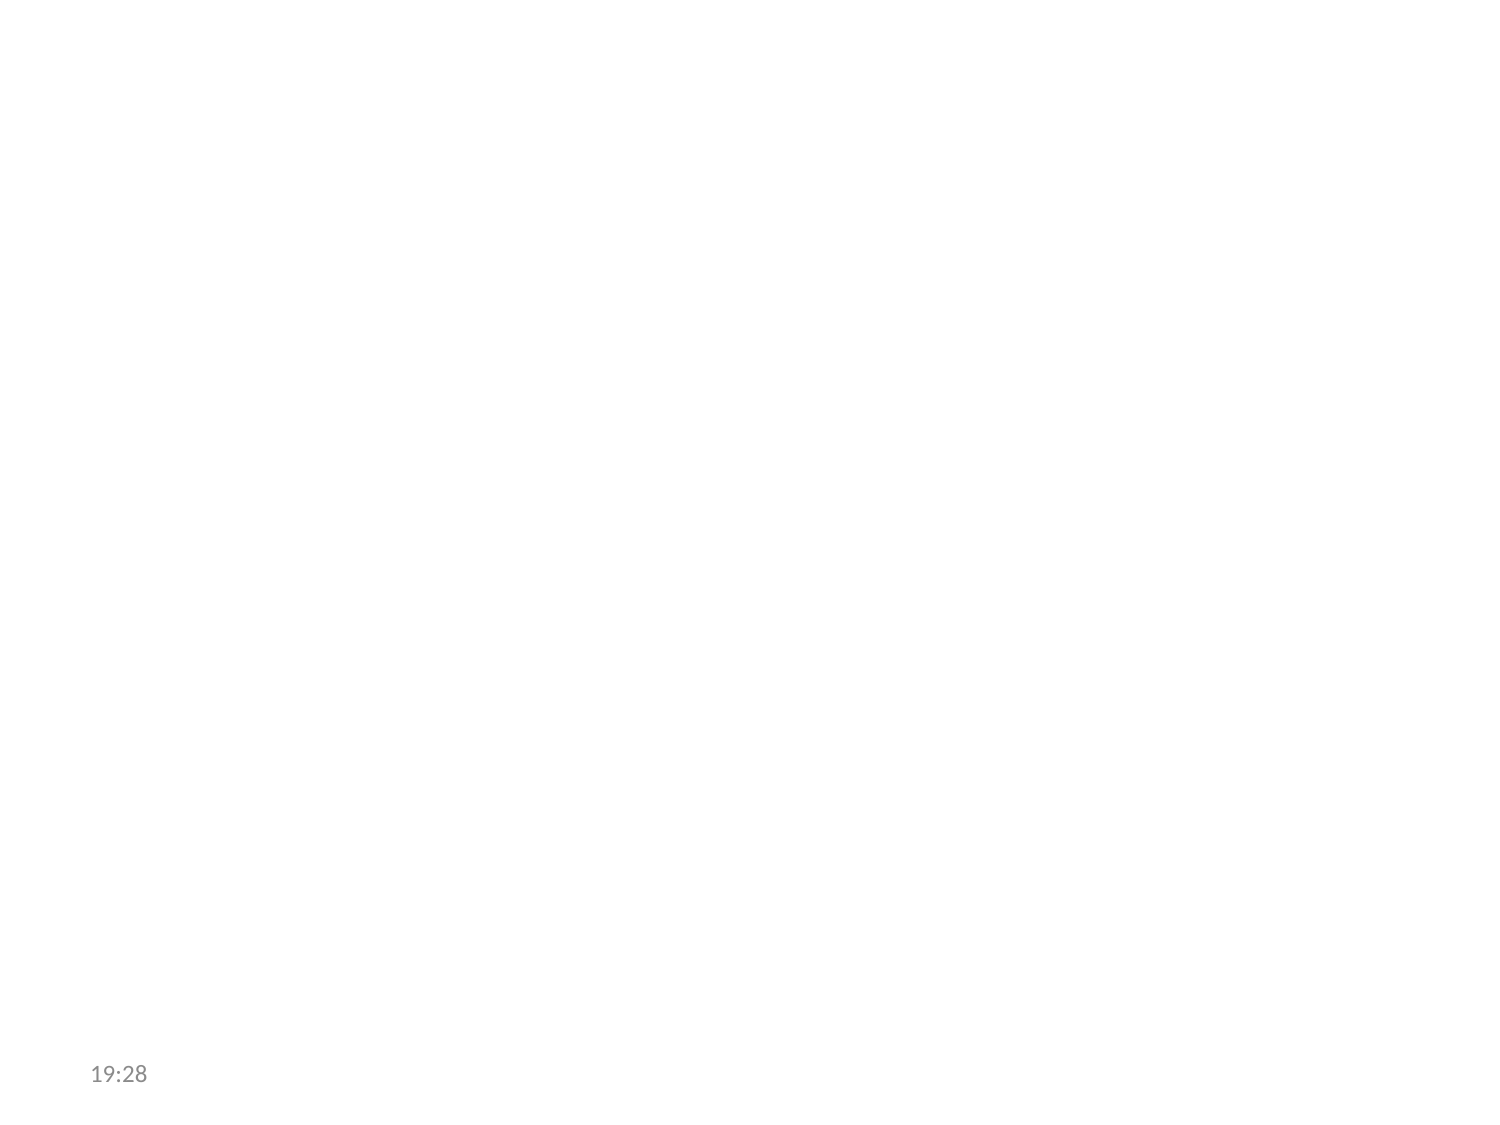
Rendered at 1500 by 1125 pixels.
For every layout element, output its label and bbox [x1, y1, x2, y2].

slide_number [75, 1042, 425, 1103]
